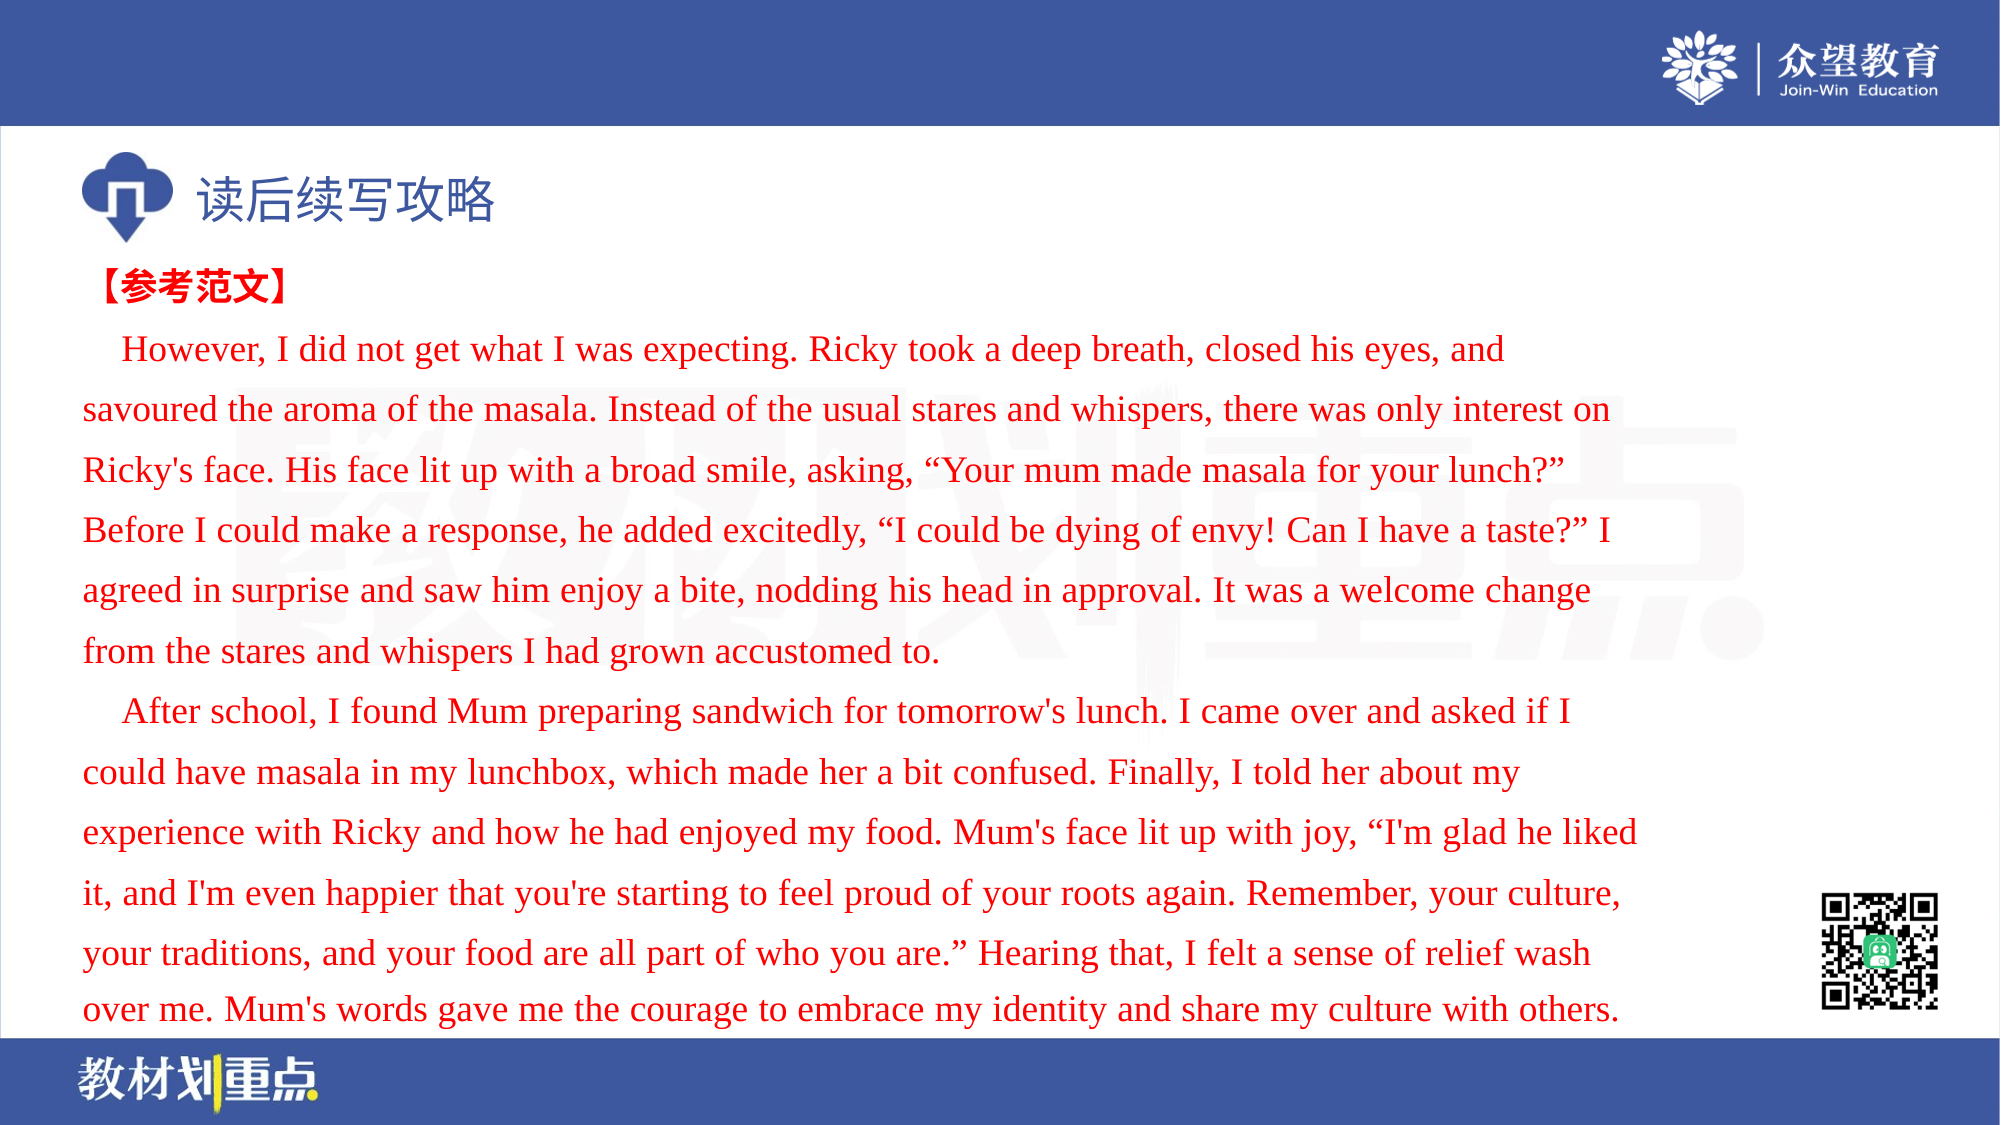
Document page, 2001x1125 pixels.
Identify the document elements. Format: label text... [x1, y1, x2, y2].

picture [0, 0, 2000, 1125]
text_box 【参考范文】 However, I did not get what I was expecting. Ricky took a deep breath, closed his eyes, and savoured the aroma of the masala. Instead of the usual stares and whispers, there was only interest on Ricky's face. His face lit up with a broad smile, asking, “Your mum made masala for your lunch?” Before I could make a response, he added excitedly, “I could be dying of envy! Can I have a taste?” I agreed in surprise and saw him enjoy a bite, nodding his head in approval. It was a welcome change from the stares and whispers I had grown accustomed to. After school, I found Mum preparing sandwich for tomorrow's lunch. I came over and asked if I could have masala in my lunchbox, which made her a bit confused. Finally, I told her about my experience with Ricky and how he had enjoyed my food. Mum's face lit up with joy, “I'm glad he liked it, and I'm even happier that you're starting to feel proud of your roots again. Remember, your culture, your traditions, and your food are all part of who you are.” Hearing that, I felt a sense of relief wash over me. Mum's words gave me the courage to embrace my identity and share my culture with others. [82, 247, 1817, 1025]
